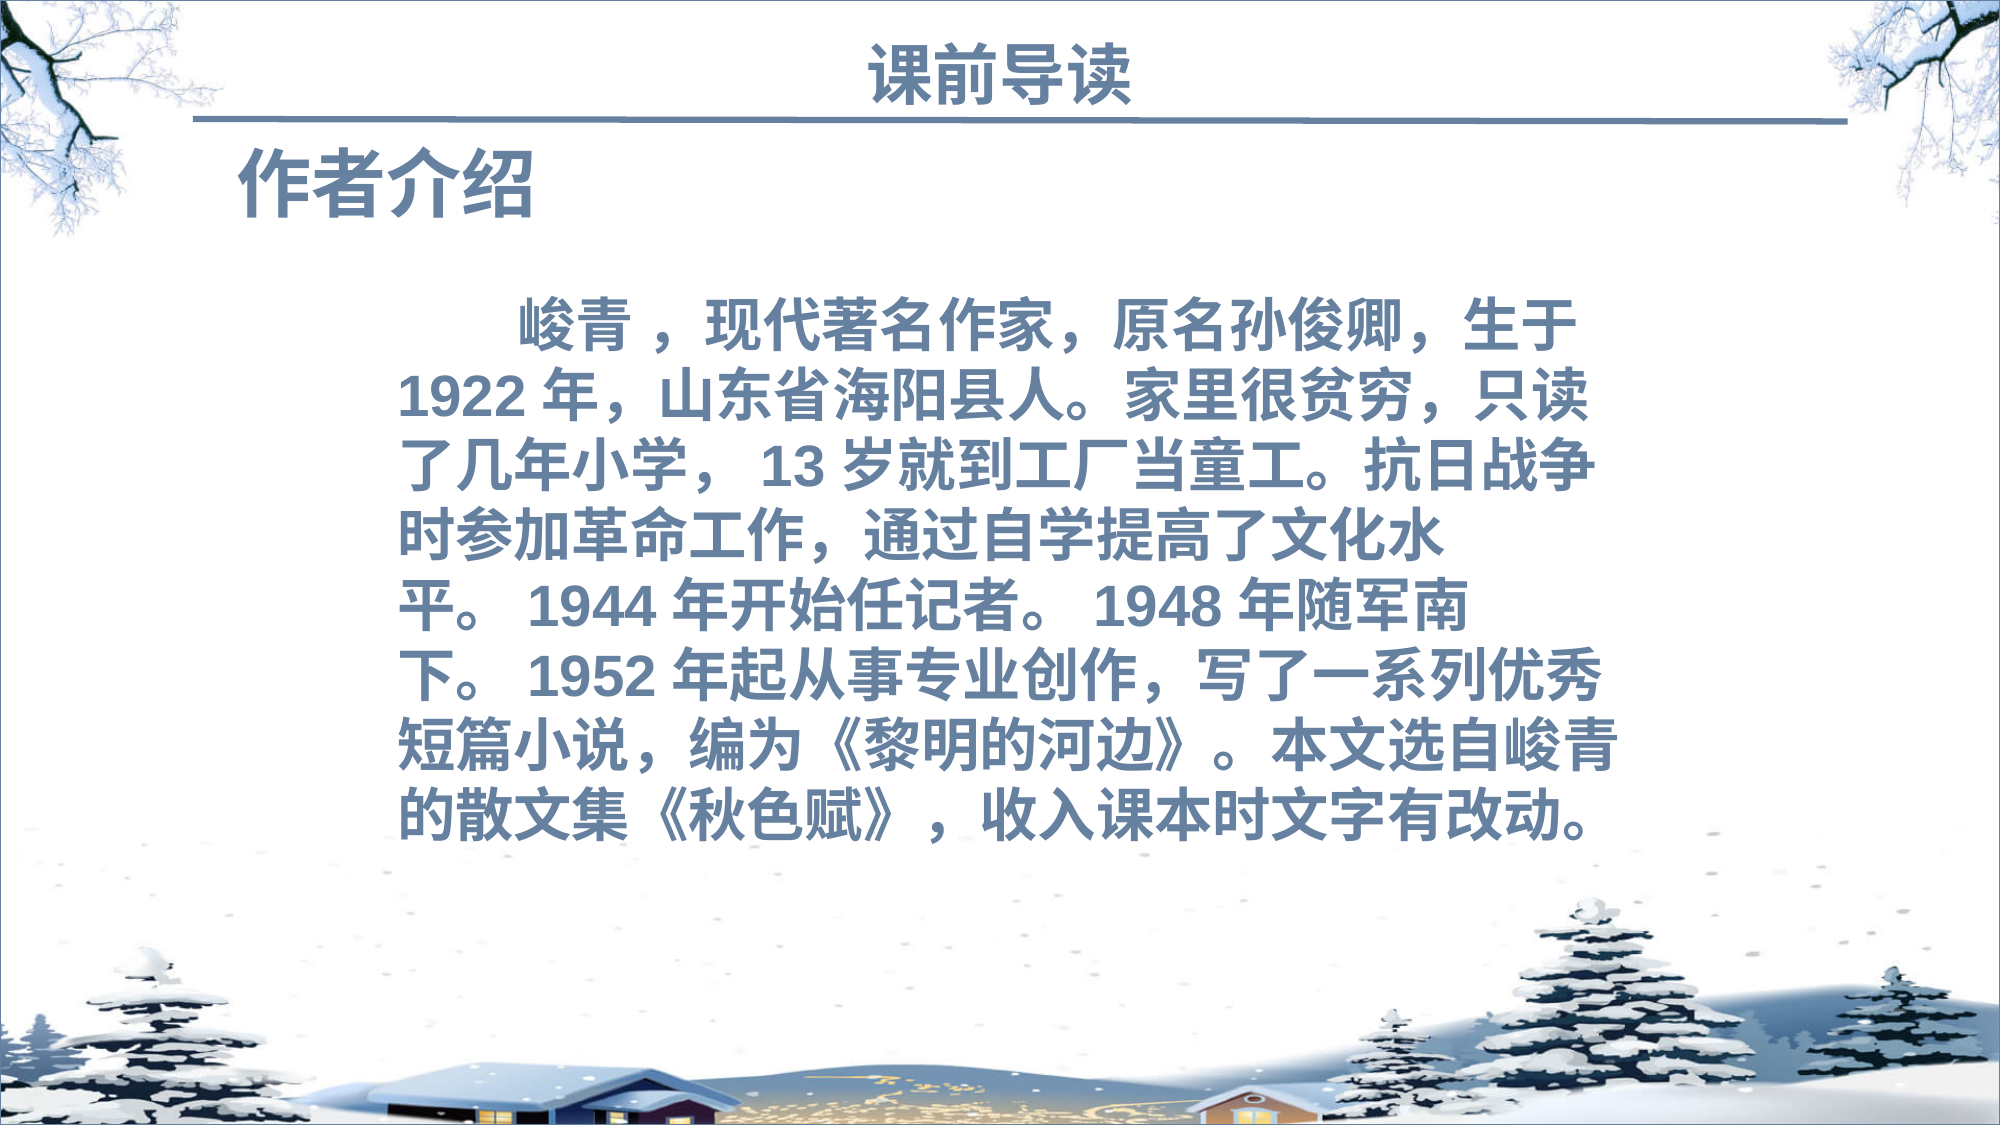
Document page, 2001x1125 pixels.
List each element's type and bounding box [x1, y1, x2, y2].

text_box [0, 0, 2000, 1125]
